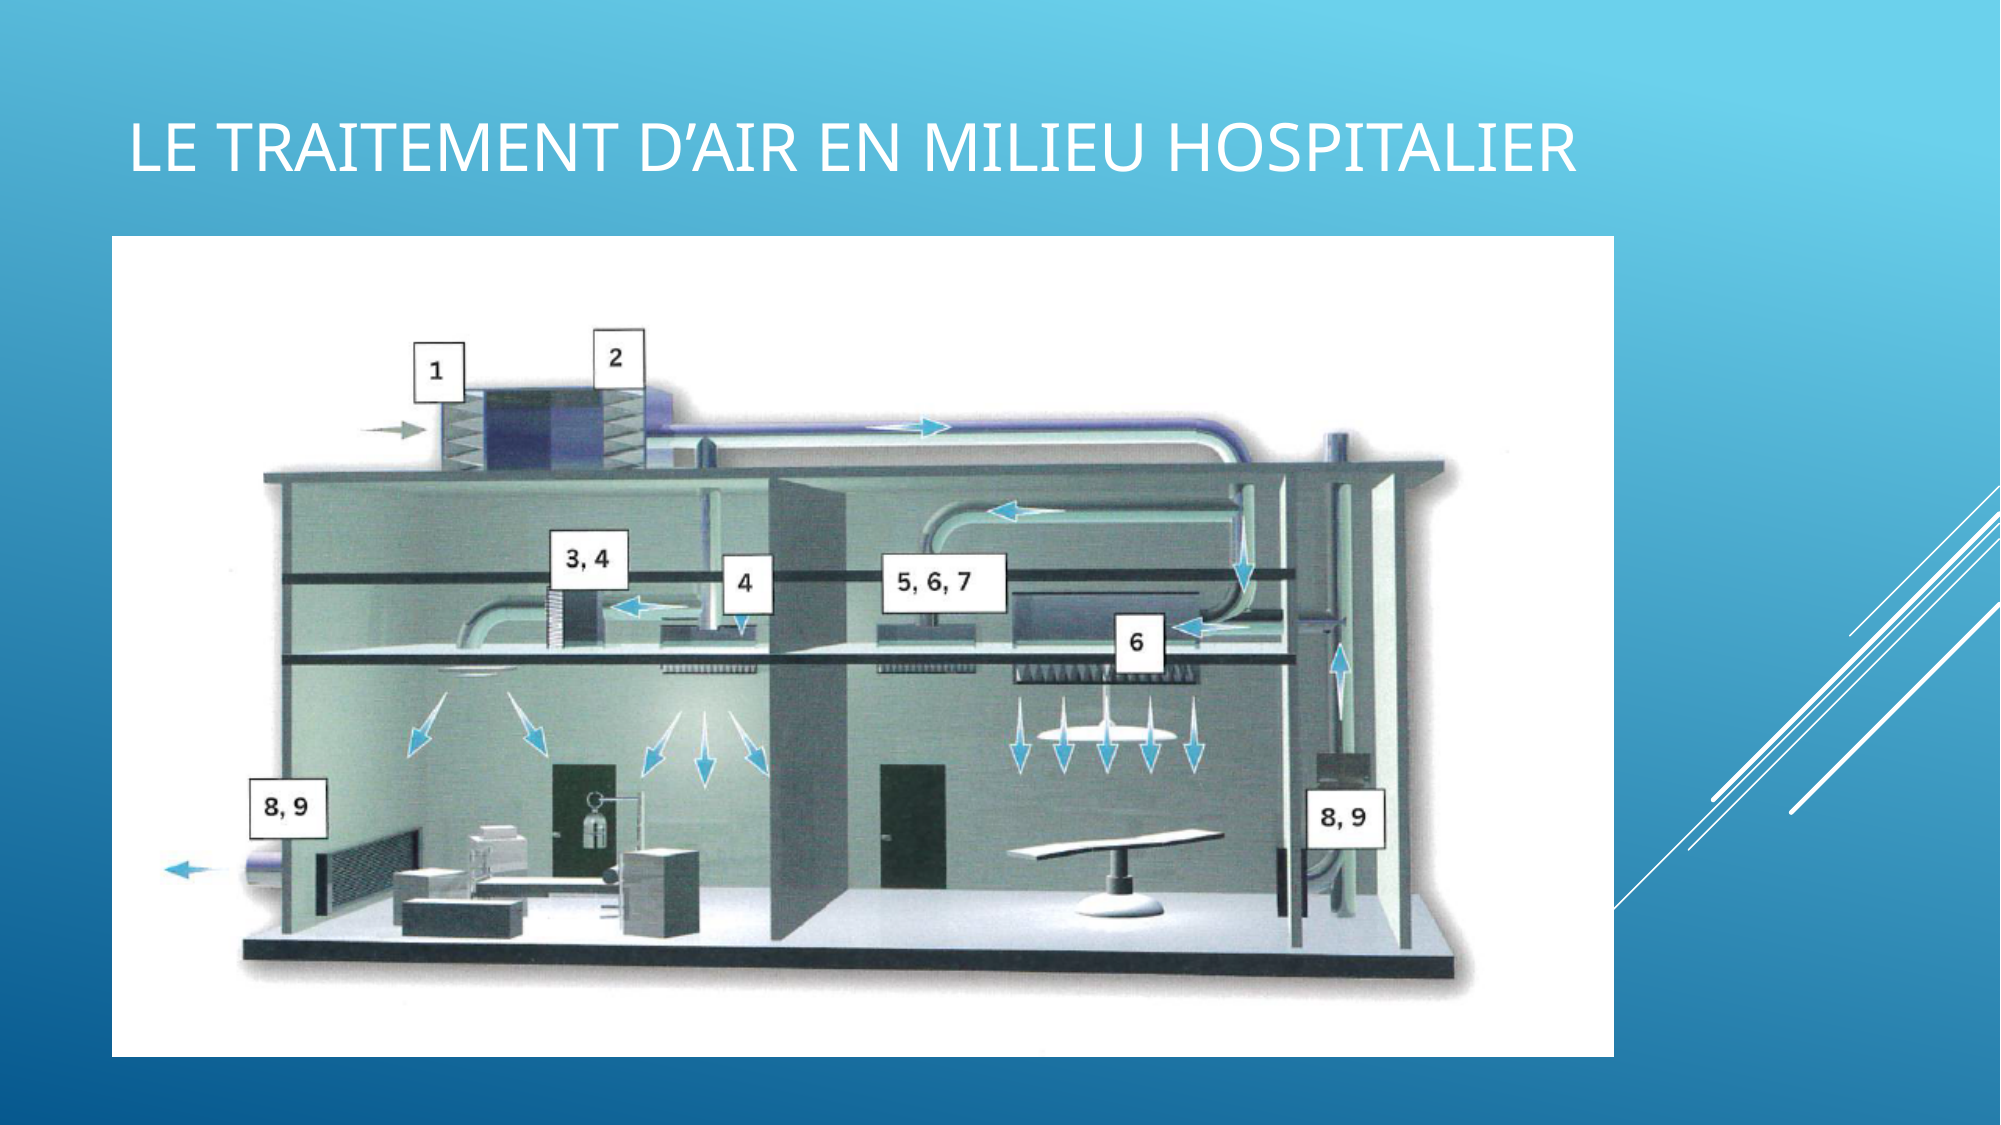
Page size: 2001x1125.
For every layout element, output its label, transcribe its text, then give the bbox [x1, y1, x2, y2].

picture [111, 235, 1614, 1057]
title Le traitement d’air en milieu hospitalier [112, 12, 1763, 278]
